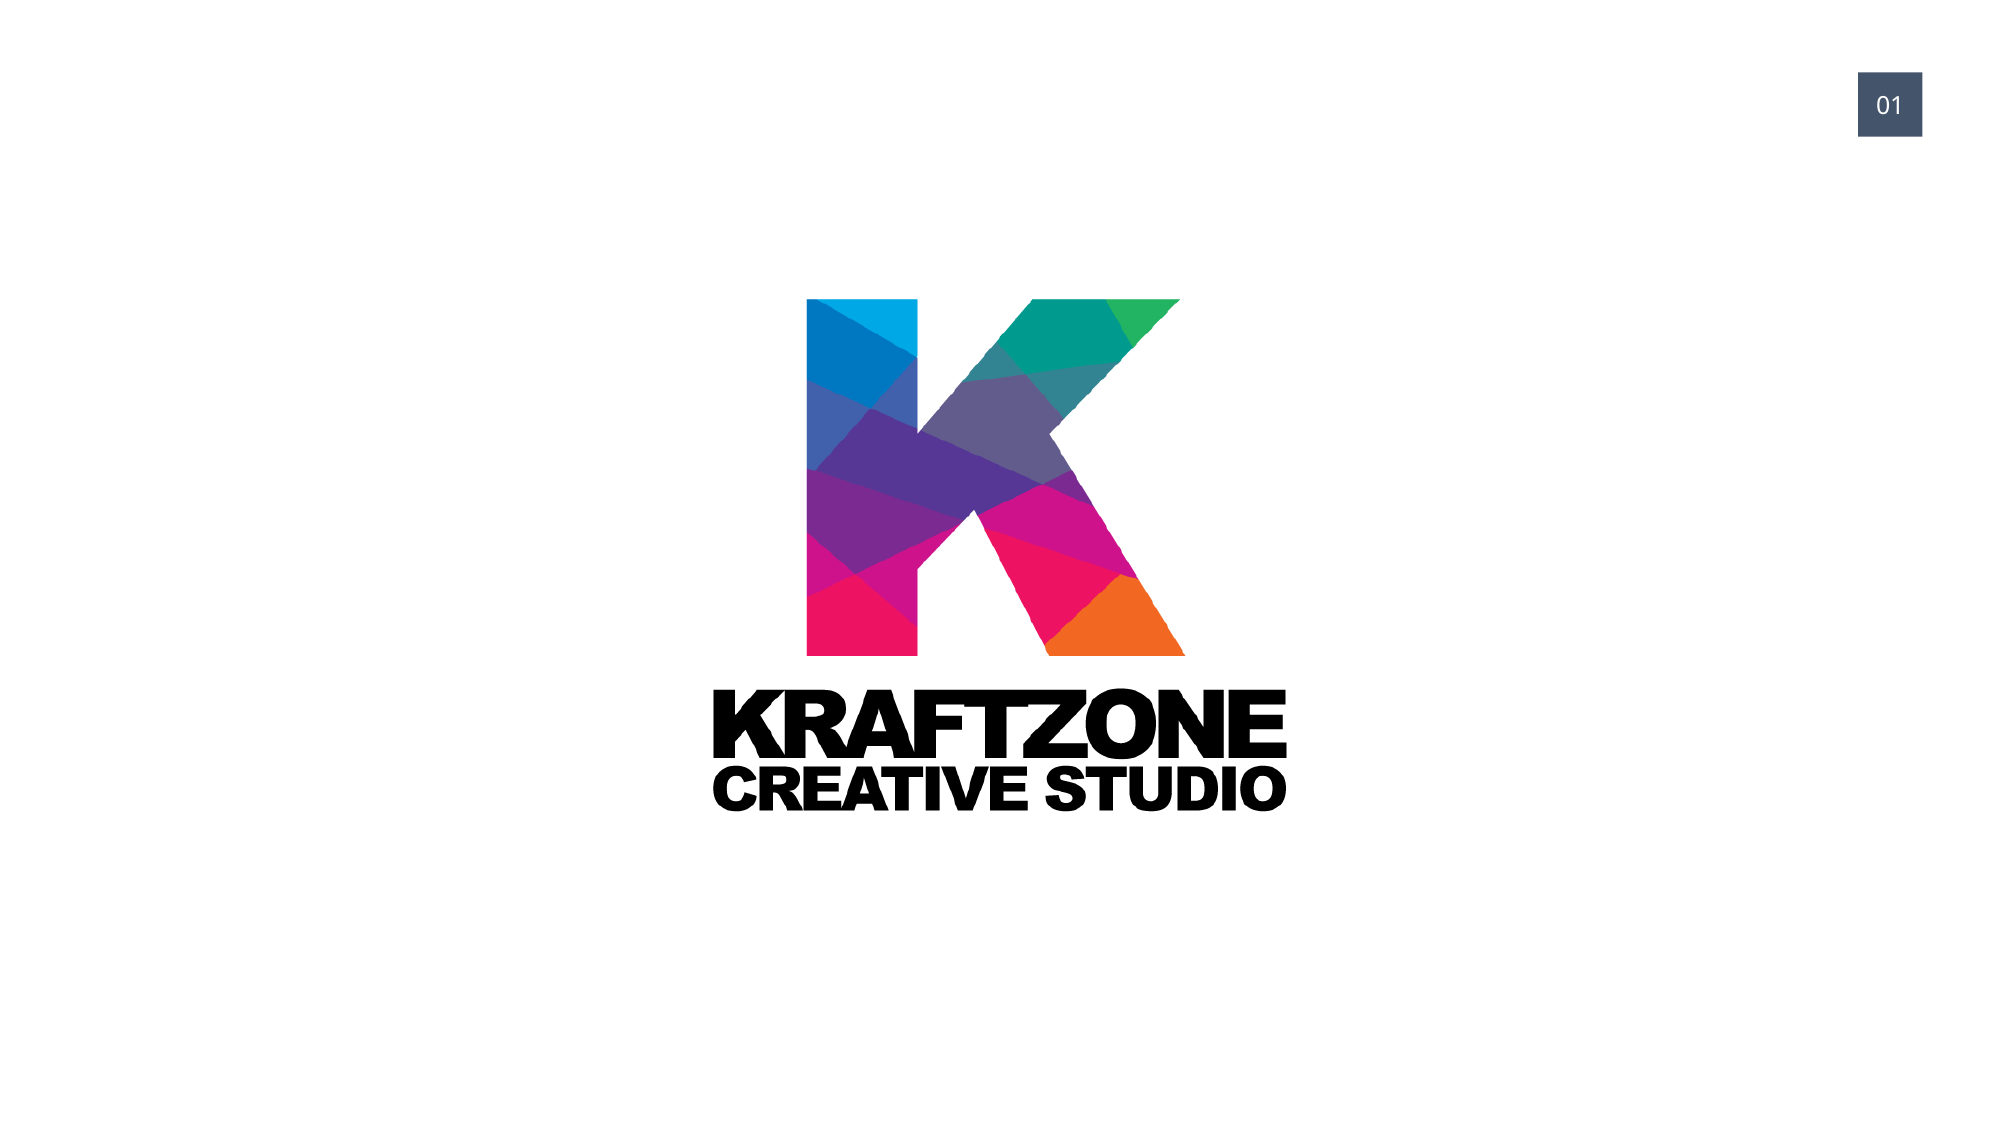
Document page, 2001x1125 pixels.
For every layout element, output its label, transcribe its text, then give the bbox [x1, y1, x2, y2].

slide_number 01 [1854, 78, 1927, 130]
picture [437, 0, 1563, 1125]
